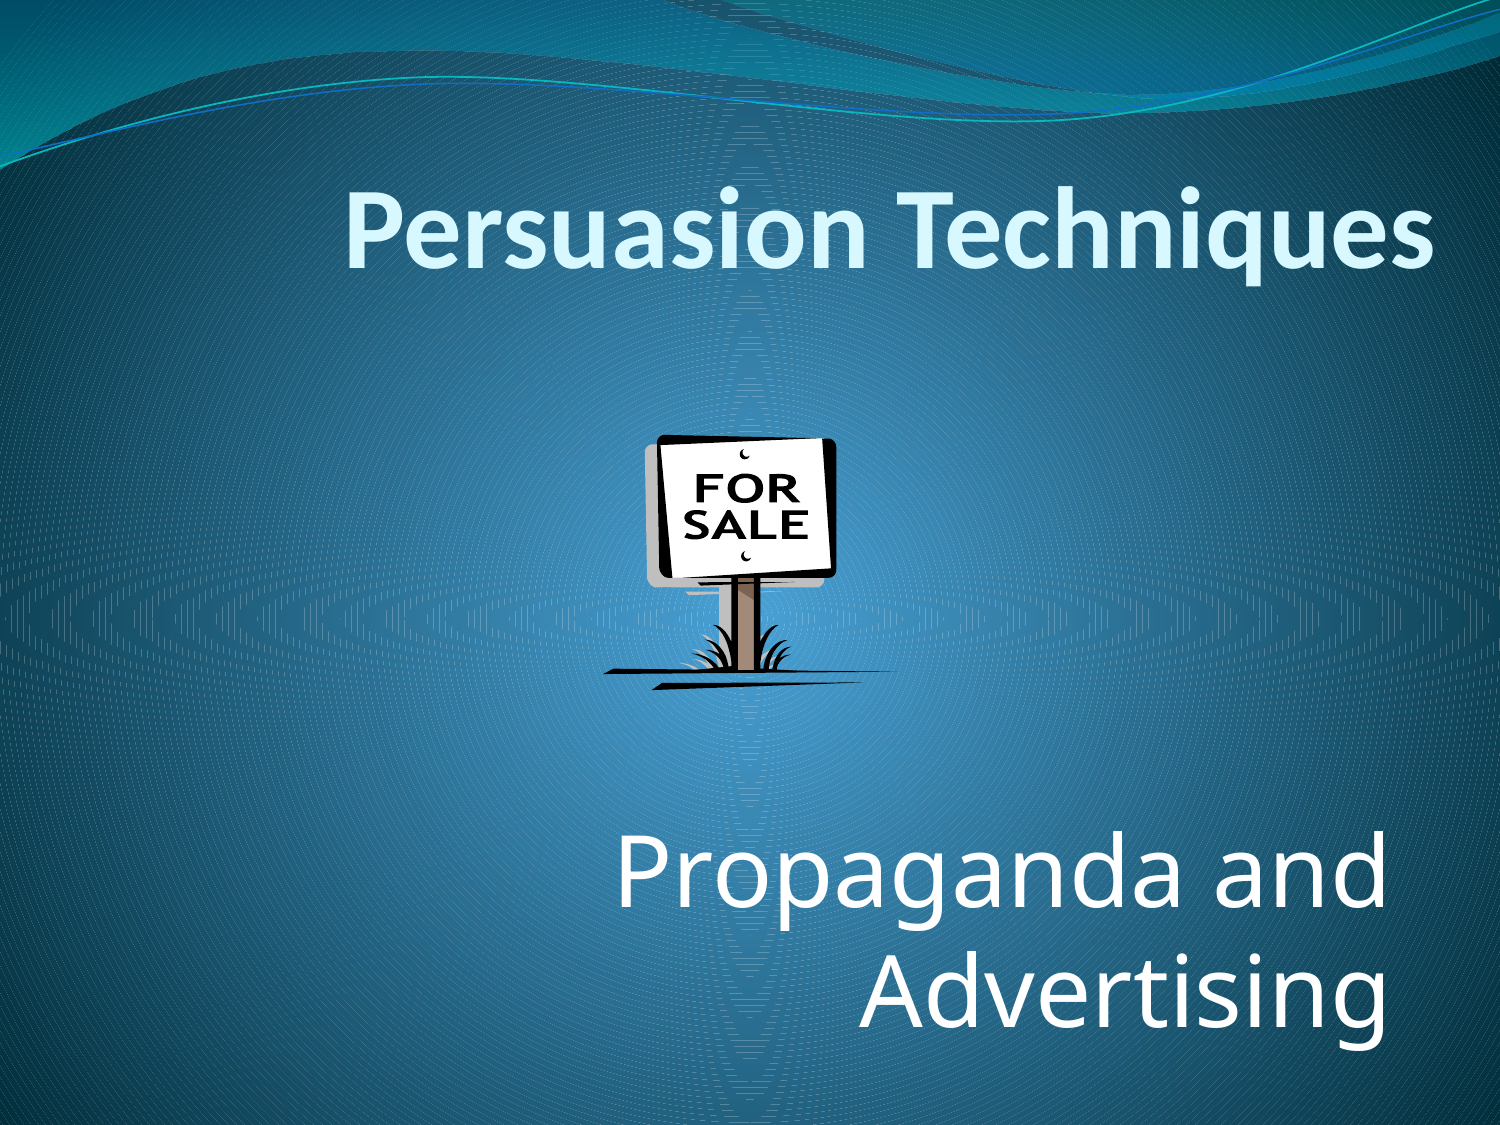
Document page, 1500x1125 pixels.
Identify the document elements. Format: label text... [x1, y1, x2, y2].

subtitle Propaganda and Advertising [187, 800, 1403, 1088]
title Persuasion Techniques [225, 50, 1441, 292]
picture [602, 434, 898, 691]
